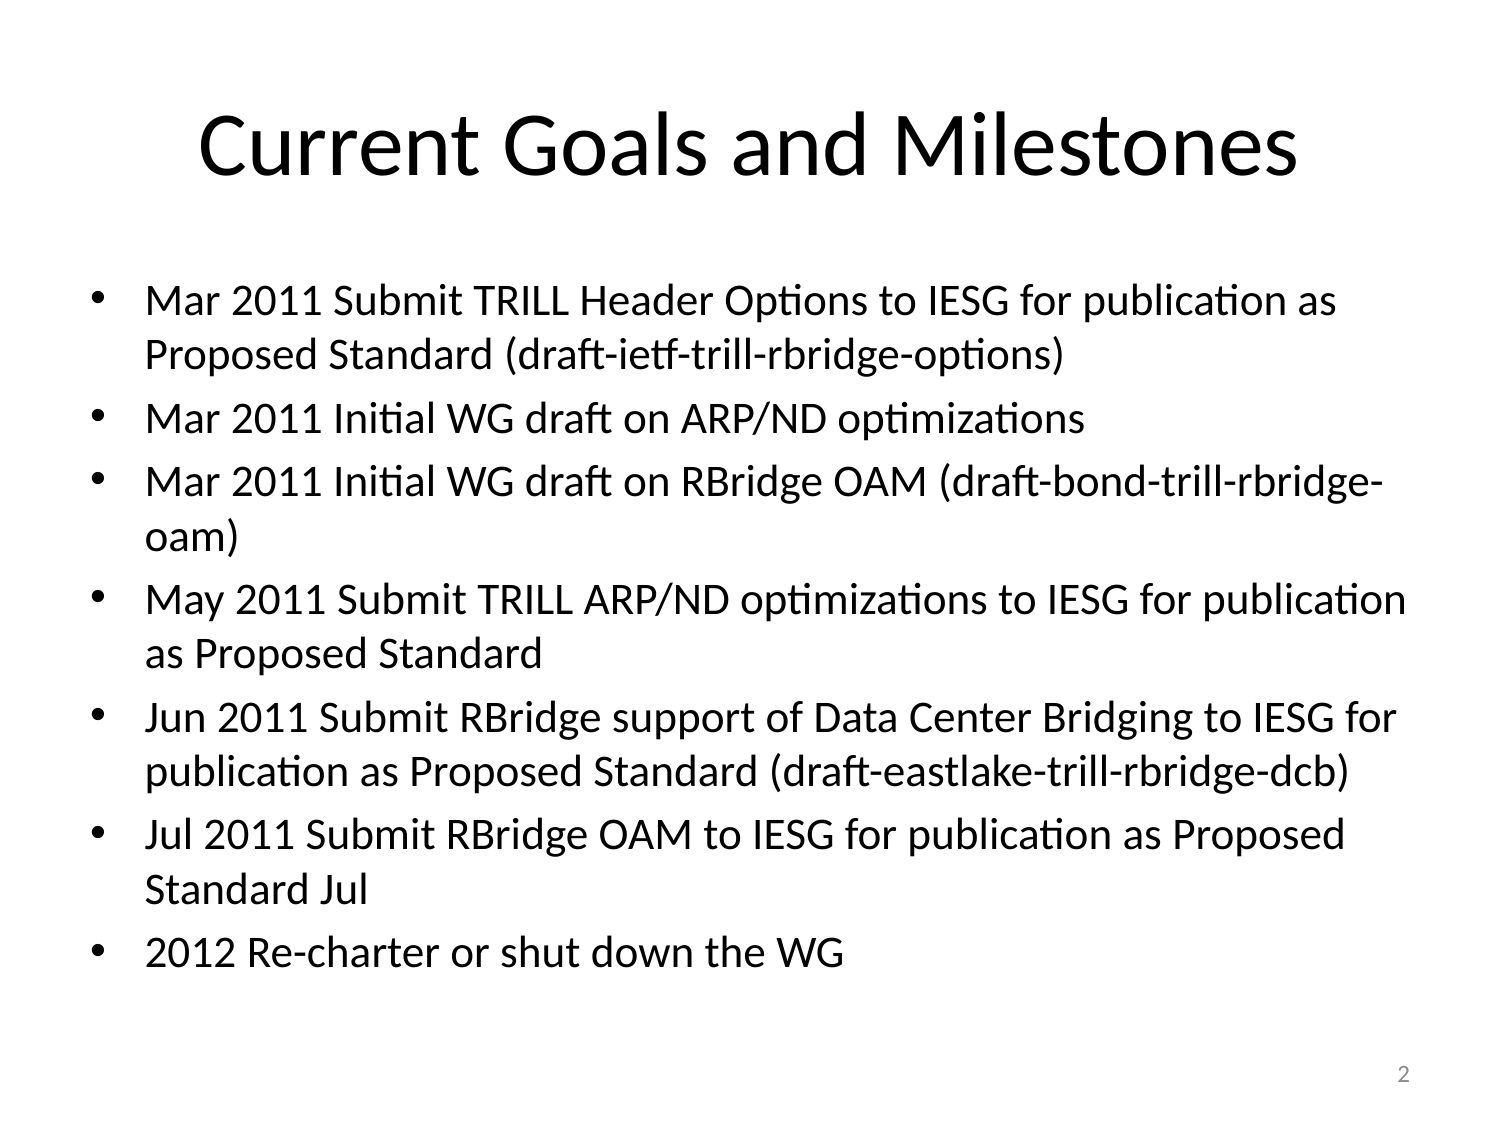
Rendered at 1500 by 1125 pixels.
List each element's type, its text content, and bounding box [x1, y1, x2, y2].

slide_number 2 [1074, 1042, 1425, 1103]
title Current Goals and Milestones [75, 45, 1425, 233]
list Mar 2011 Submit TRILL Header Options to IESG for publication as Proposed Standard (draft-ietf-trill-rbridge-options) Mar 2011 Initial WG draft on ARP/ND optimizations Mar 2011 Initial WG draft on RBridge OAM (draft-bond-trill-rbridge-oam) May 2011 Submit TRILL ARP/ND optimizations to IESG for publication as Proposed Standard Jun 2011 Submit RBridge support of Data Center Bridging to IESG for publication as Proposed Standard (draft-eastlake-trill-rbridge-dcb) Jul 2011 Submit RBridge OAM to IESG for publication as Proposed Standard Jul 2012 Re-charter or shut down the WG [75, 262, 1425, 1005]
